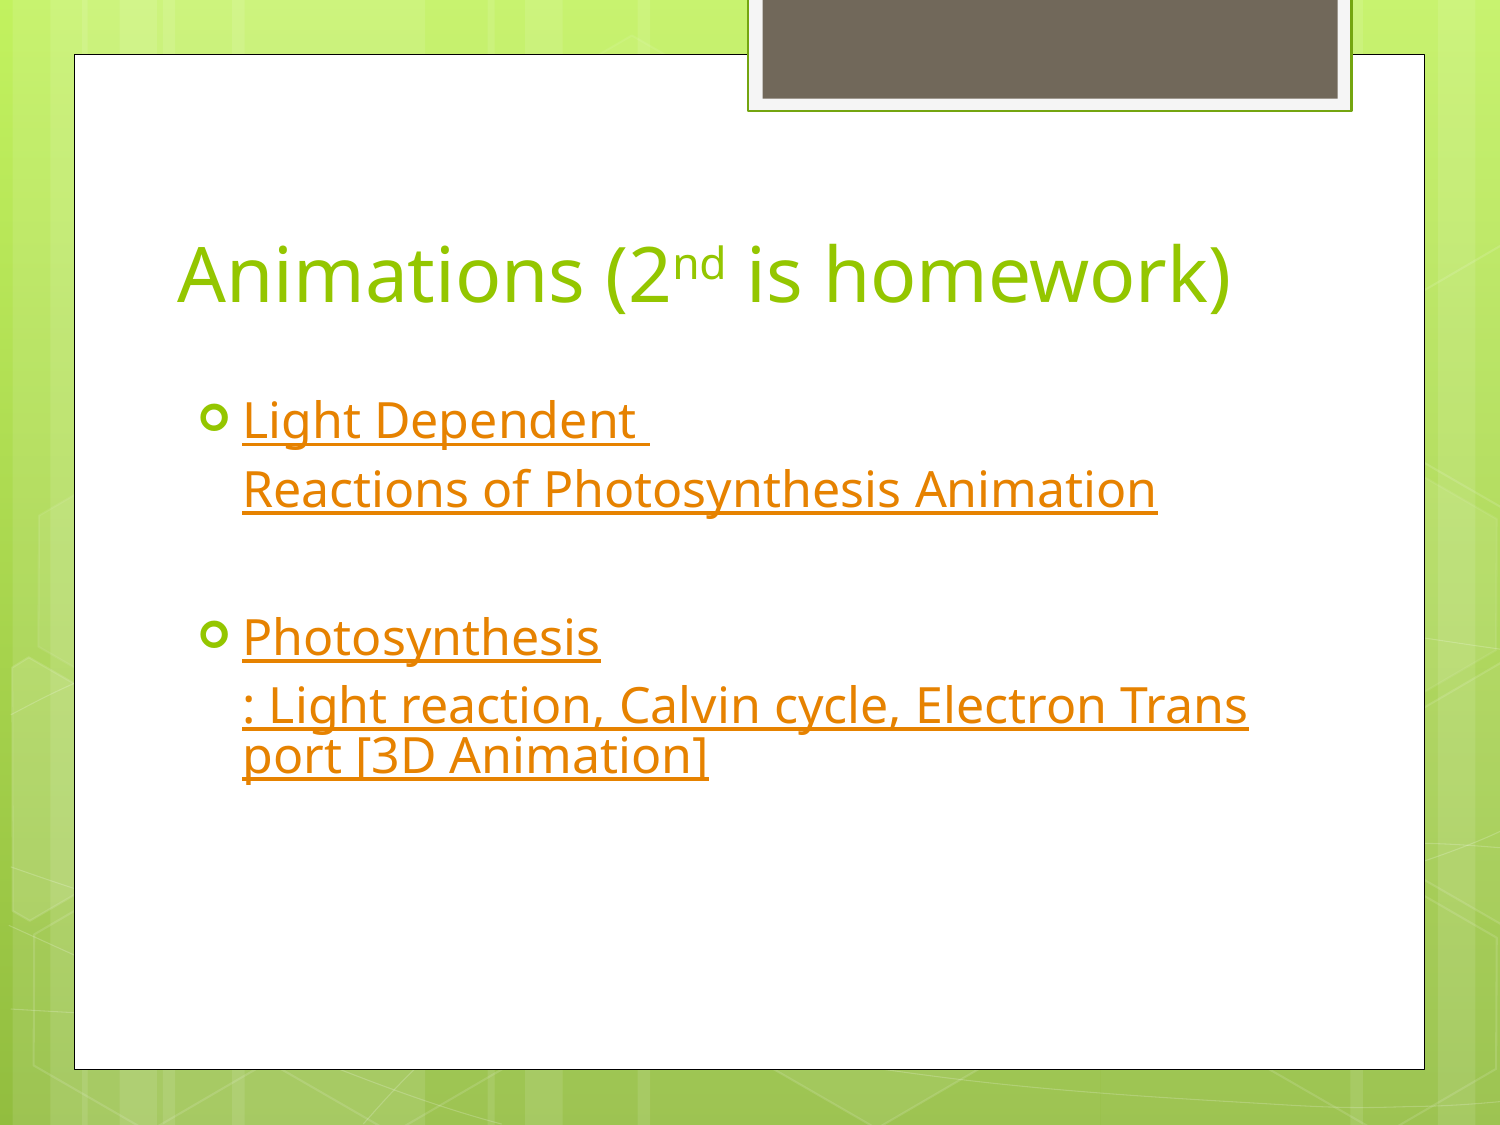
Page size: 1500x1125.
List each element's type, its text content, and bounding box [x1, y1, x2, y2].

list Light Dependent Reactions of Photosynthesis Animation Photosynthesis: Light reaction, Calvin cycle, Electron Transport [3D Animation] [171, 381, 1283, 957]
title Animations (2nd is homework) [162, 137, 1315, 325]
